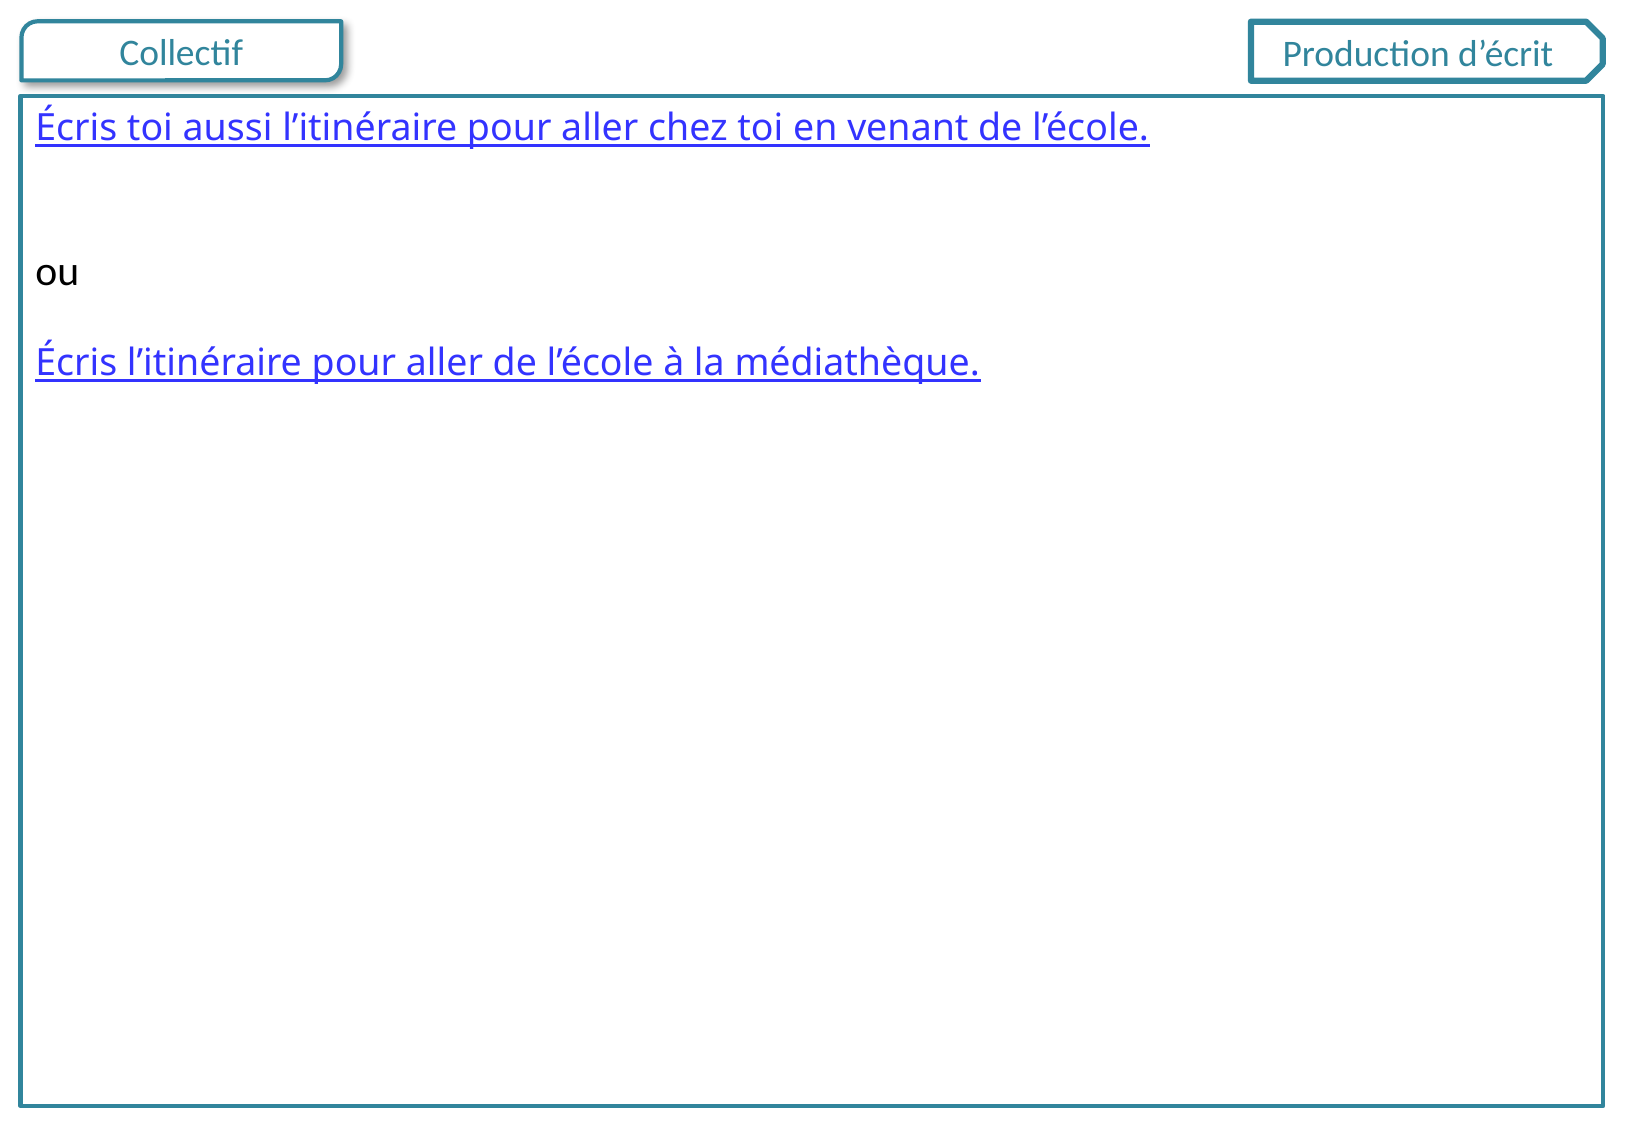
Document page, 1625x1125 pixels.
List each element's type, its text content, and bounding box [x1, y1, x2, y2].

list Écris toi aussi l’itinéraire pour aller chez toi en venant de l’école. ou Écris l’itinéraire pour aller de l’école à la médiathèque. [18, 94, 1605, 1108]
list Production d’écrit [1251, 21, 1585, 81]
